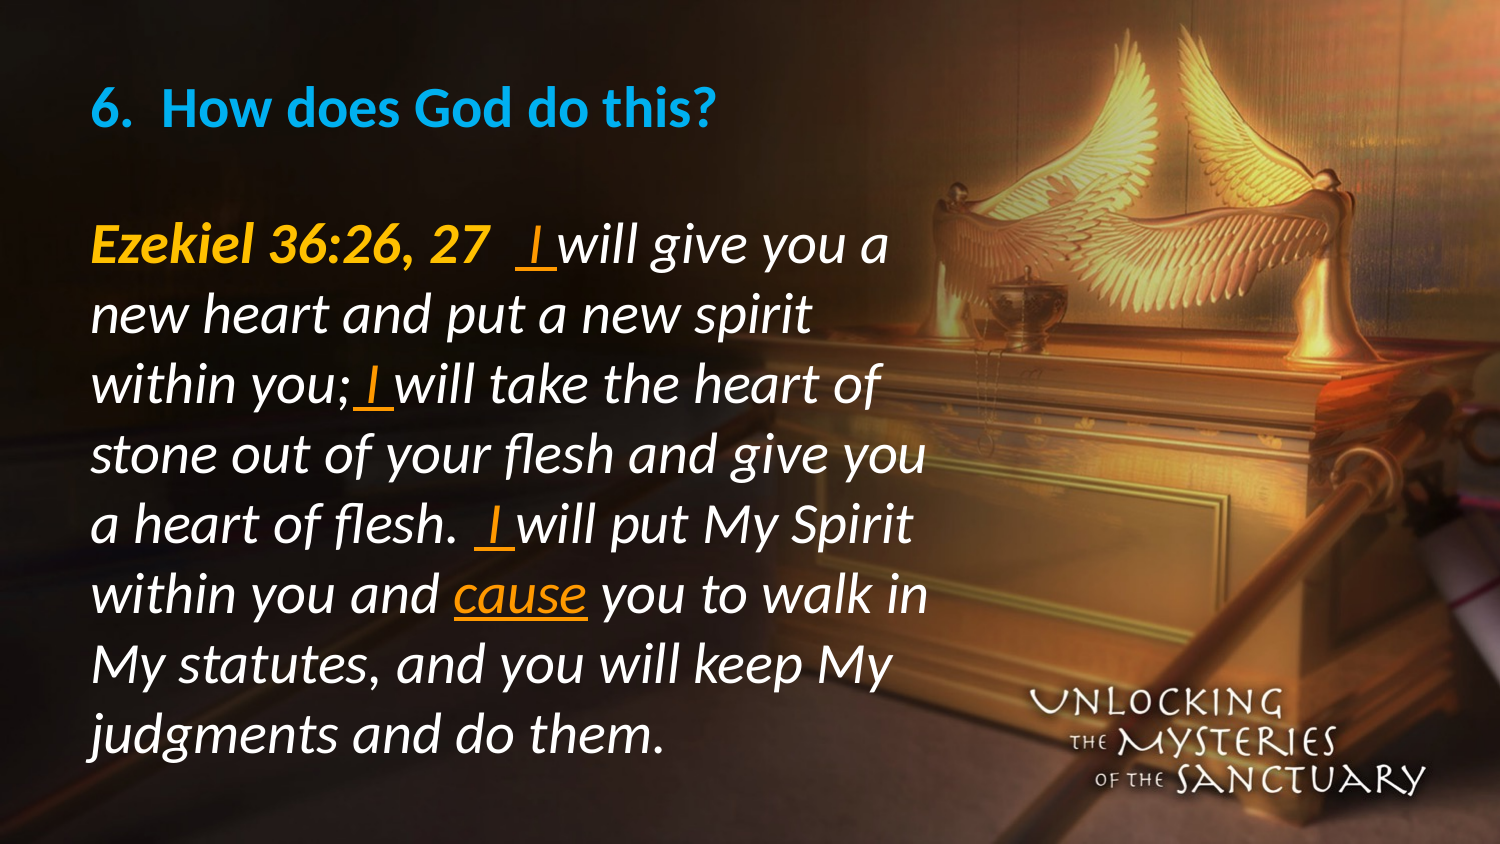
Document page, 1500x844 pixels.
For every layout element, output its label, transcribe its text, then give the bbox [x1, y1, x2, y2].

list Ezekiel 36:26, 27 I will give you a new heart and put a new spirit within you; I will take the heart of stone out of your flesh and give you a heart of flesh. I will put My Spirit within you and cause you to walk in My statutes, and you will keep My judgments and do them. [75, 197, 959, 844]
picture [0, 0, 1500, 844]
title 6. How does God do this? [75, 33, 1425, 175]
